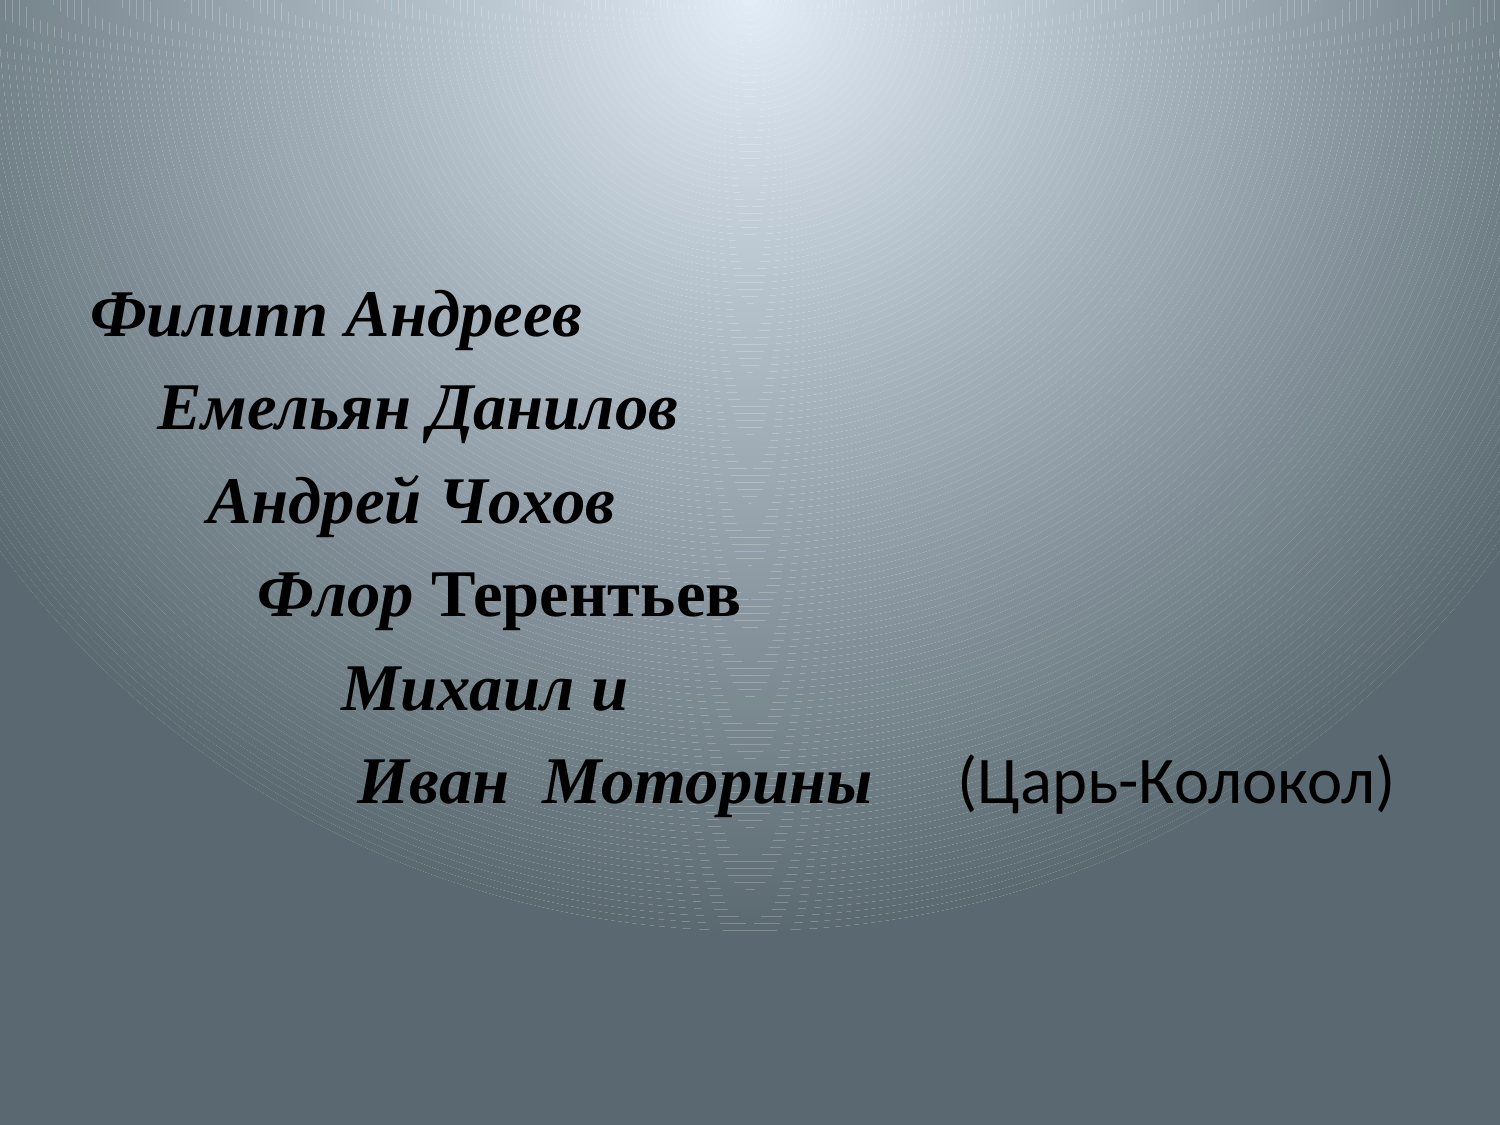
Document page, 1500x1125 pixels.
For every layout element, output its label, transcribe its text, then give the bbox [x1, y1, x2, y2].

list Филипп Андреев Емельян Данилов Андрей Чохов Флор Терентьев Михаил и Иван Моторины (Царь-Колокол) [75, 262, 1425, 1005]
